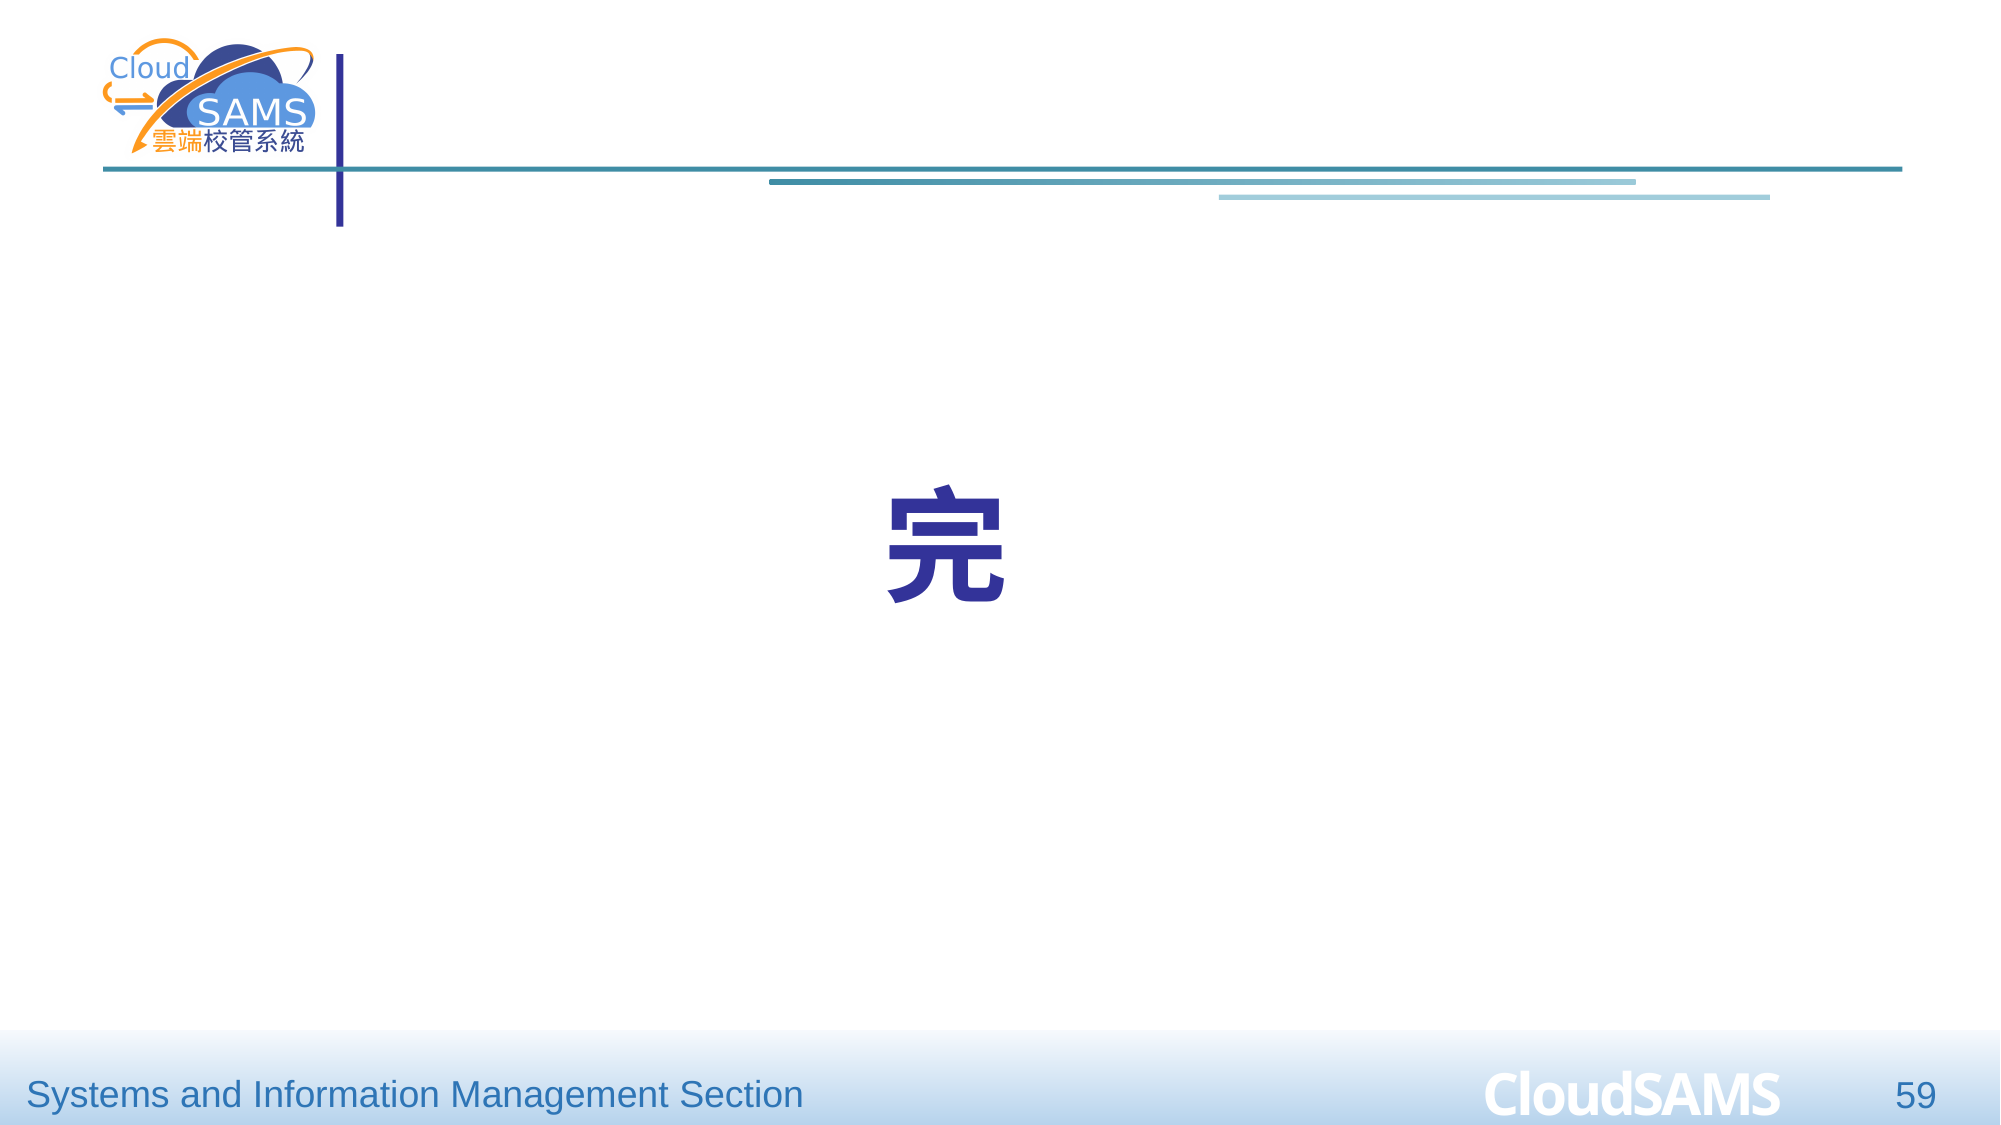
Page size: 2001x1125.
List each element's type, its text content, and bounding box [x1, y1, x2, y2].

picture [87, 7, 349, 175]
slide_number 59 [1755, 1063, 1952, 1125]
text_box 完 [869, 500, 1082, 625]
